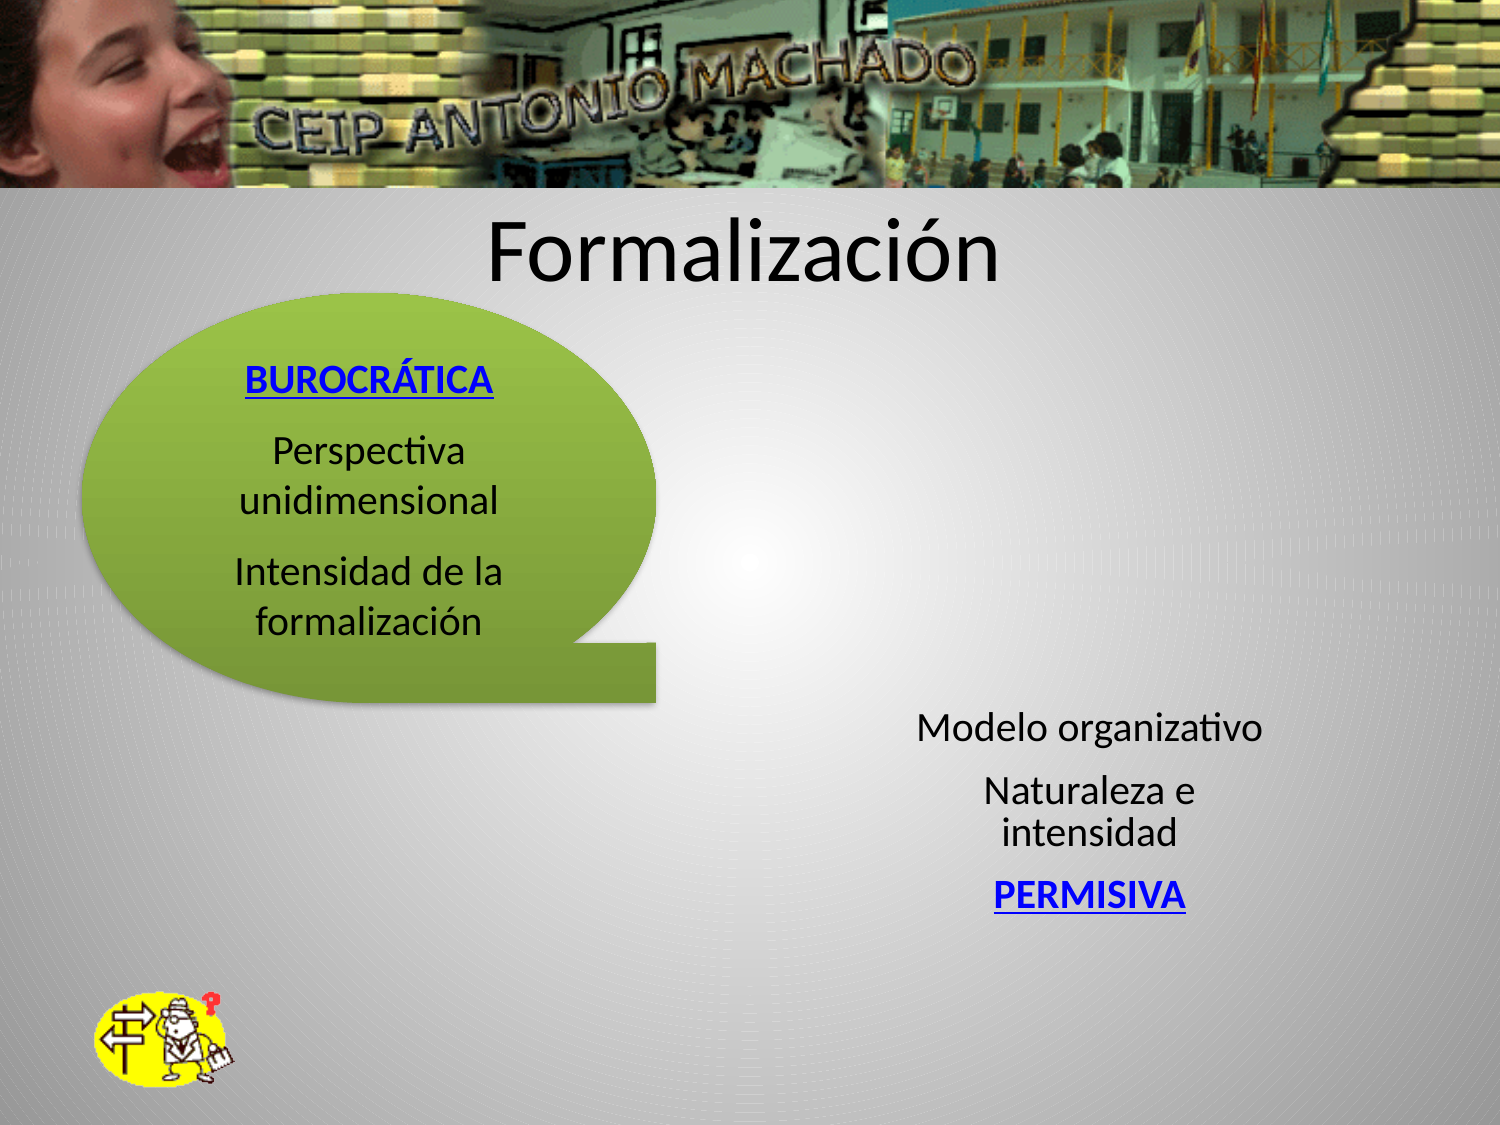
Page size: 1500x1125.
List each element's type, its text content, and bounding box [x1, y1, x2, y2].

text_box BUROCRÁTICA Perspectiva unidimensional Intensidad de la formalización [81, 292, 657, 704]
picture [93, 984, 235, 1090]
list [0, 0, 1500, 188]
table_header Modelo organizativo Naturaleza e intensidad PERMISIVA [891, 703, 1289, 1005]
title Formalización [292, 199, 1196, 309]
